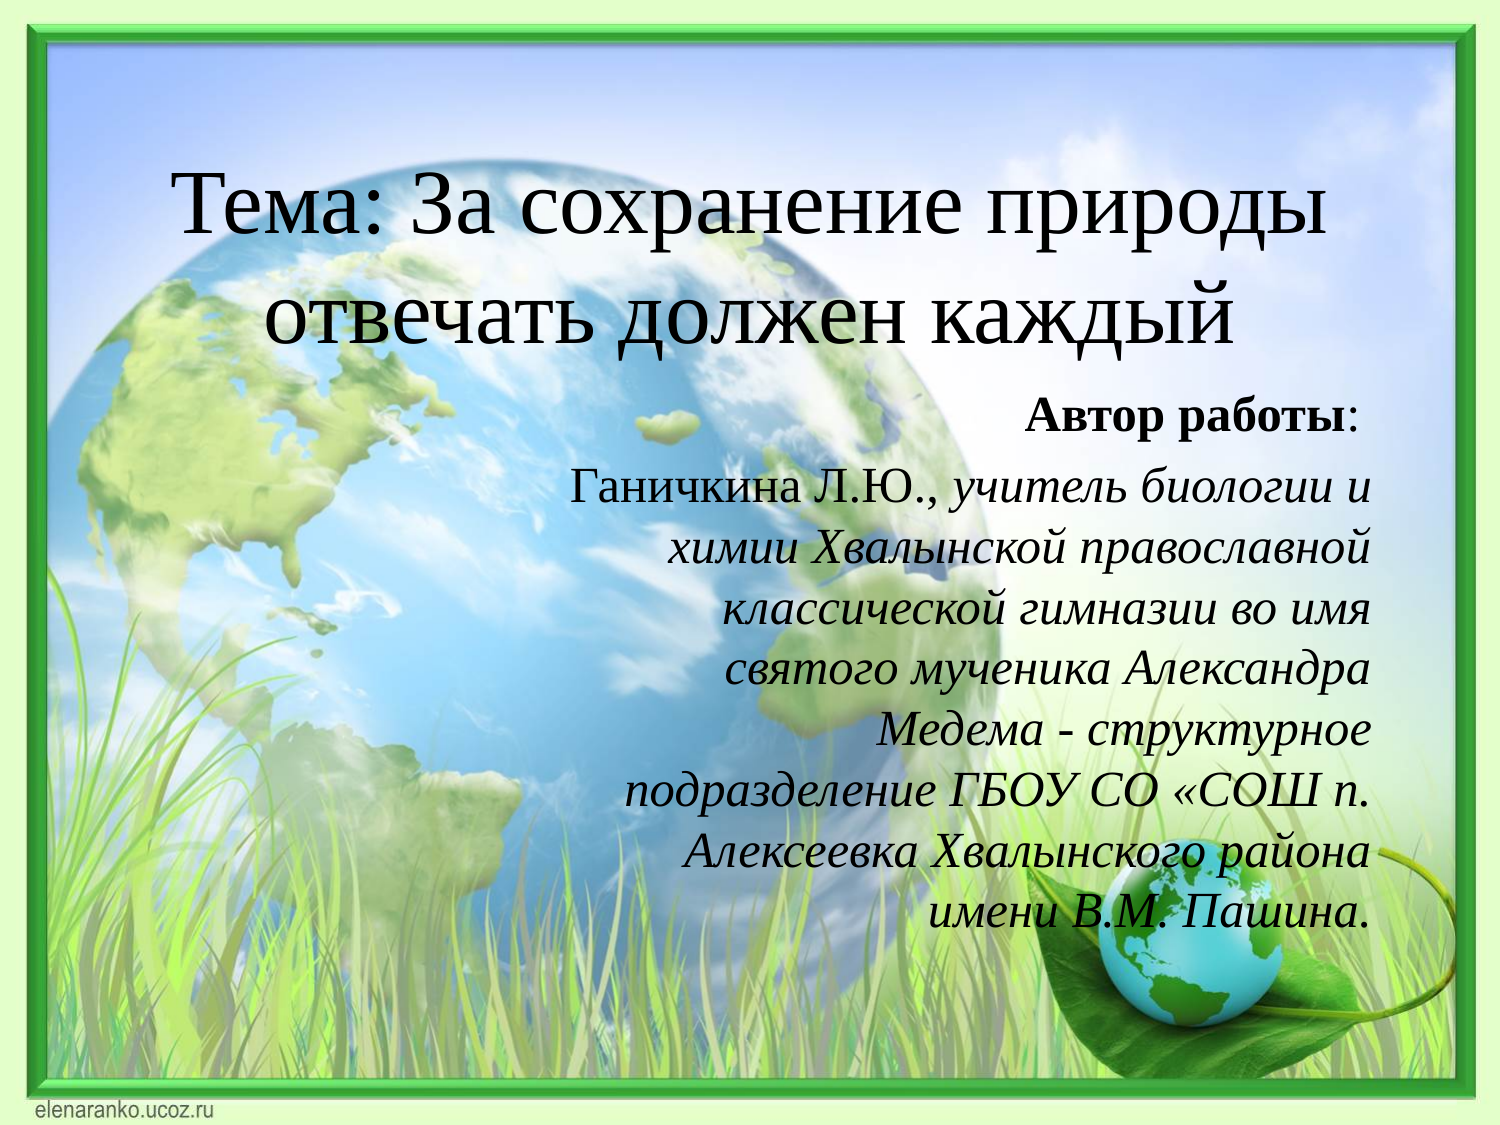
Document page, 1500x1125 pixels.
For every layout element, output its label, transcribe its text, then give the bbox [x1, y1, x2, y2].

picture [0, 0, 1500, 1125]
subtitle Автор работы: Ганичкина Л.Ю., учитель биологии и химии Хвалынской православной классической гимназии во имя святого мученика Александра Медема - структурное подразделение ГБОУ СО «СОШ п. Алексеевка Хвалынского района имени В.М. Пашина. [549, 373, 1388, 953]
text_box [478, 364, 1353, 433]
title Тема: За сохранение природы отвечать должен каждый [112, 140, 1388, 364]
